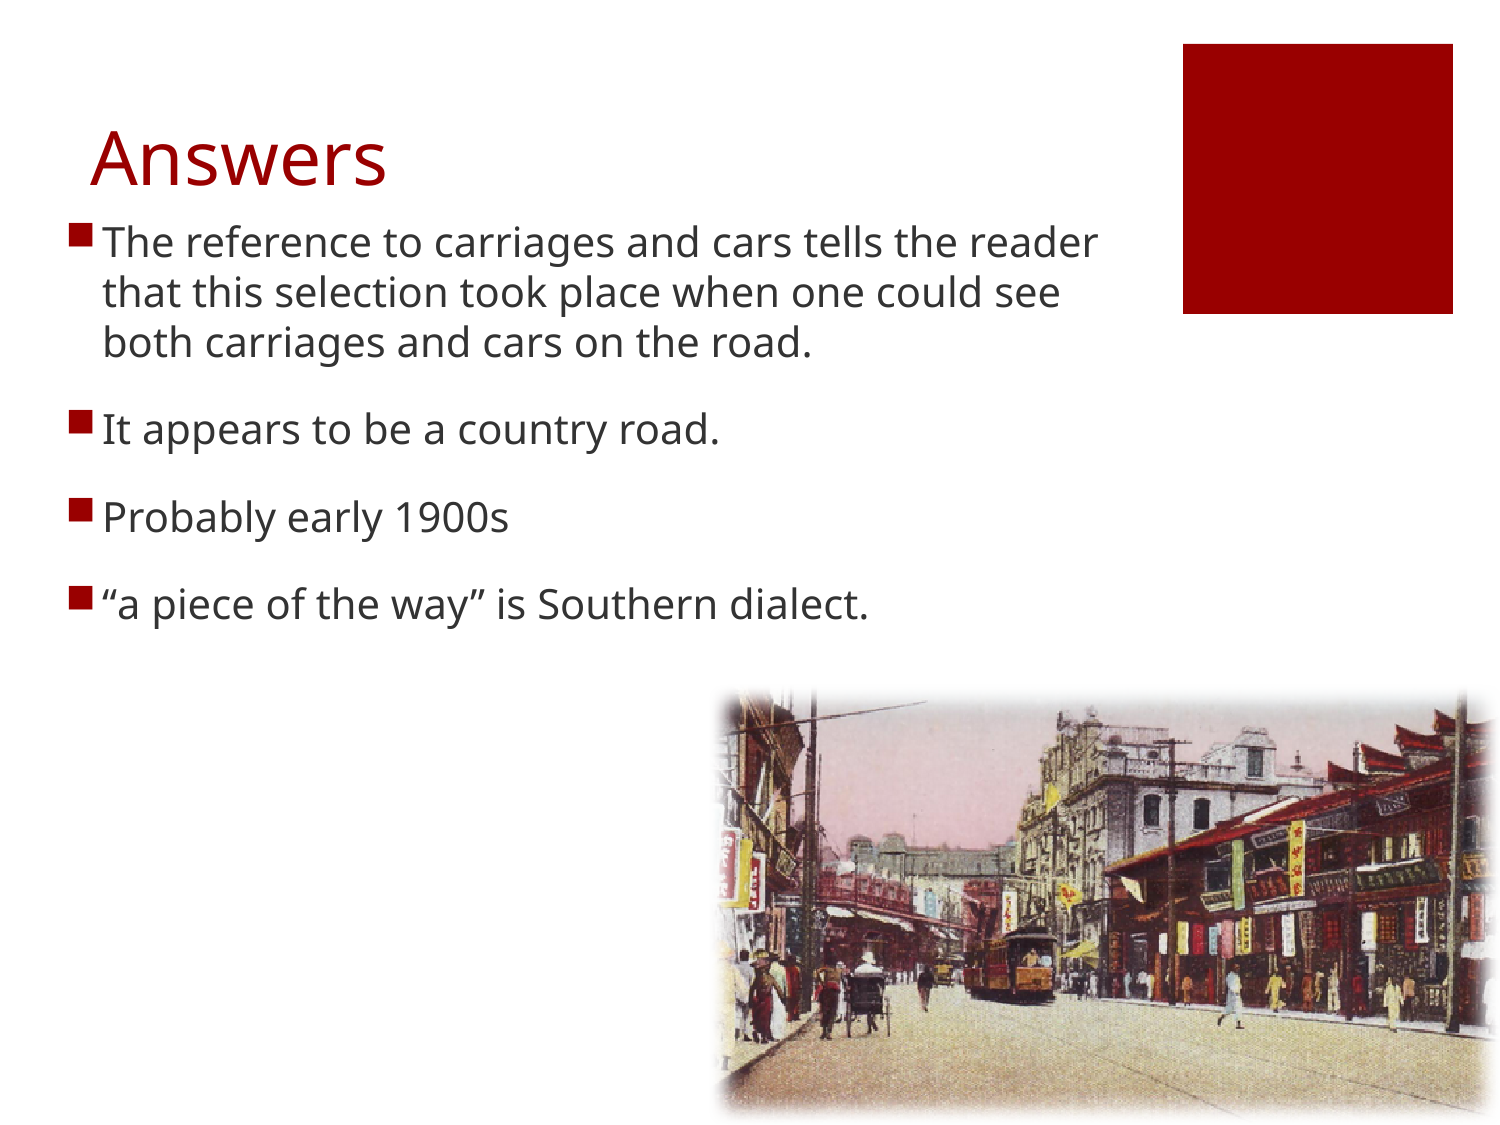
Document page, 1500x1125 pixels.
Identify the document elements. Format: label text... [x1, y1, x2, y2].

title Answers [75, 20, 1143, 208]
picture [708, 683, 1500, 1125]
list The reference to carriages and cars tells the reader that this selection took place when one could see both carriages and cars on the road. It appears to be a country road. Probably early 1900s “a piece of the way” is Southern dialect. [49, 207, 1118, 851]
